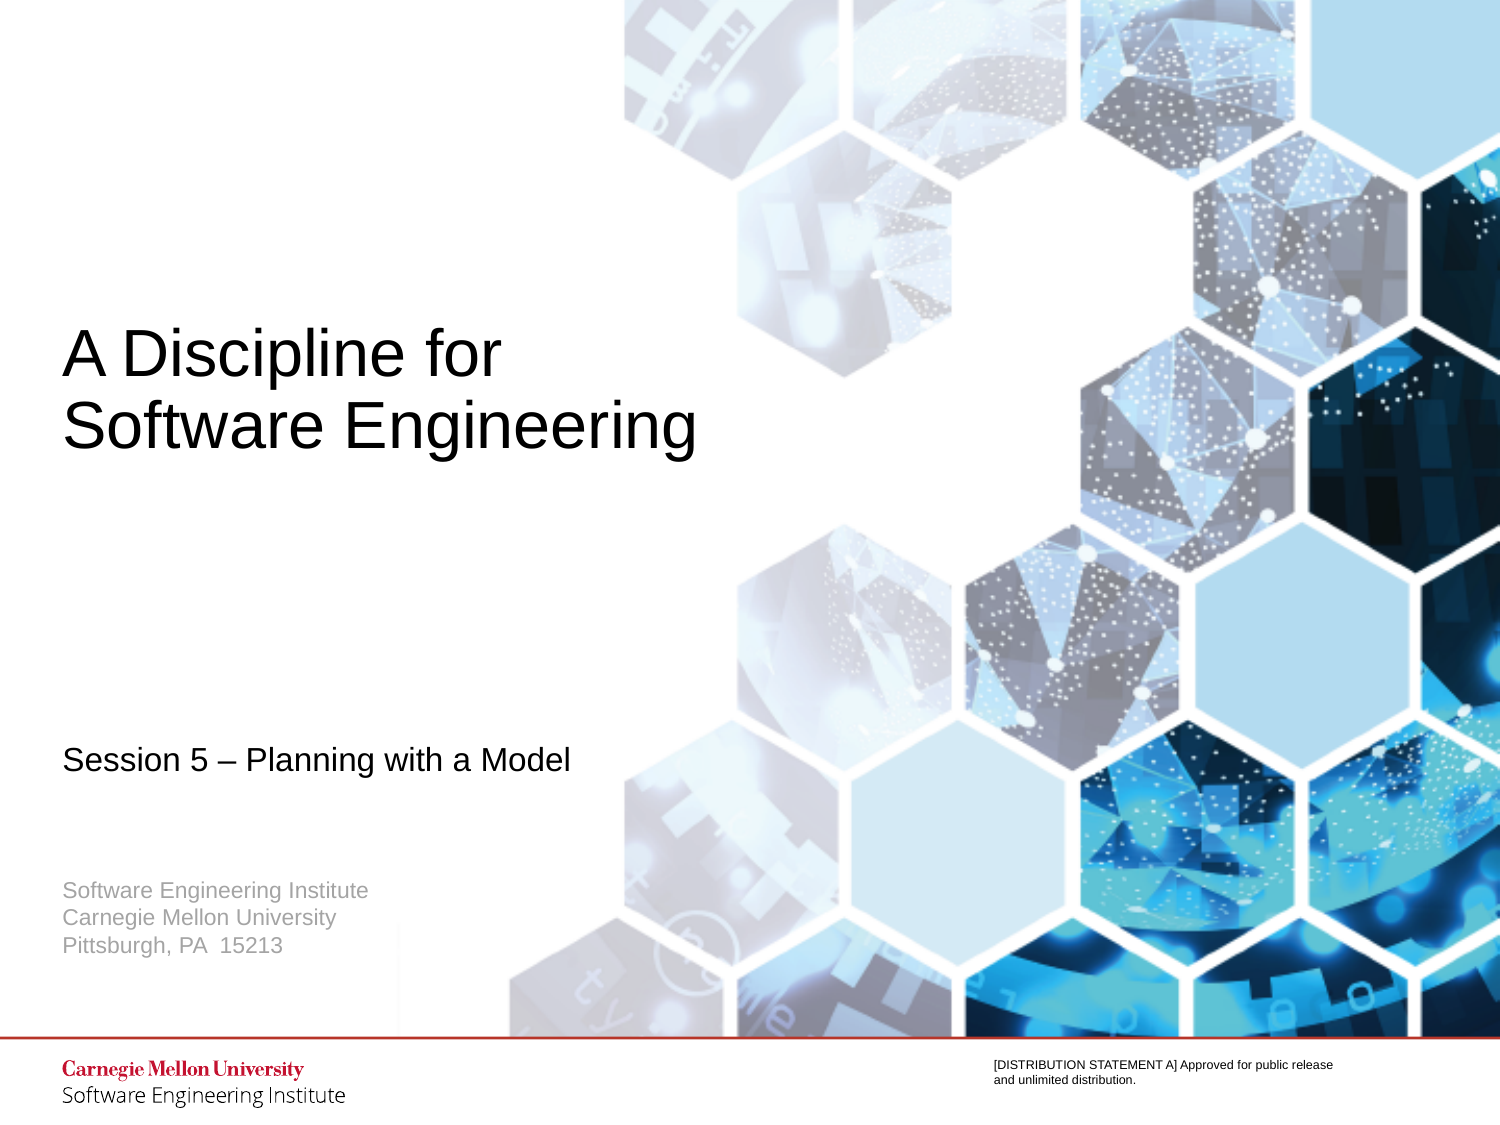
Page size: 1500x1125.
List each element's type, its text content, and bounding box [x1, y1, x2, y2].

subtitle Session 5 – Planning with a Model [62, 737, 849, 857]
picture [0, 0, 1500, 1036]
title A Discipline for Software Engineering [62, 318, 967, 721]
